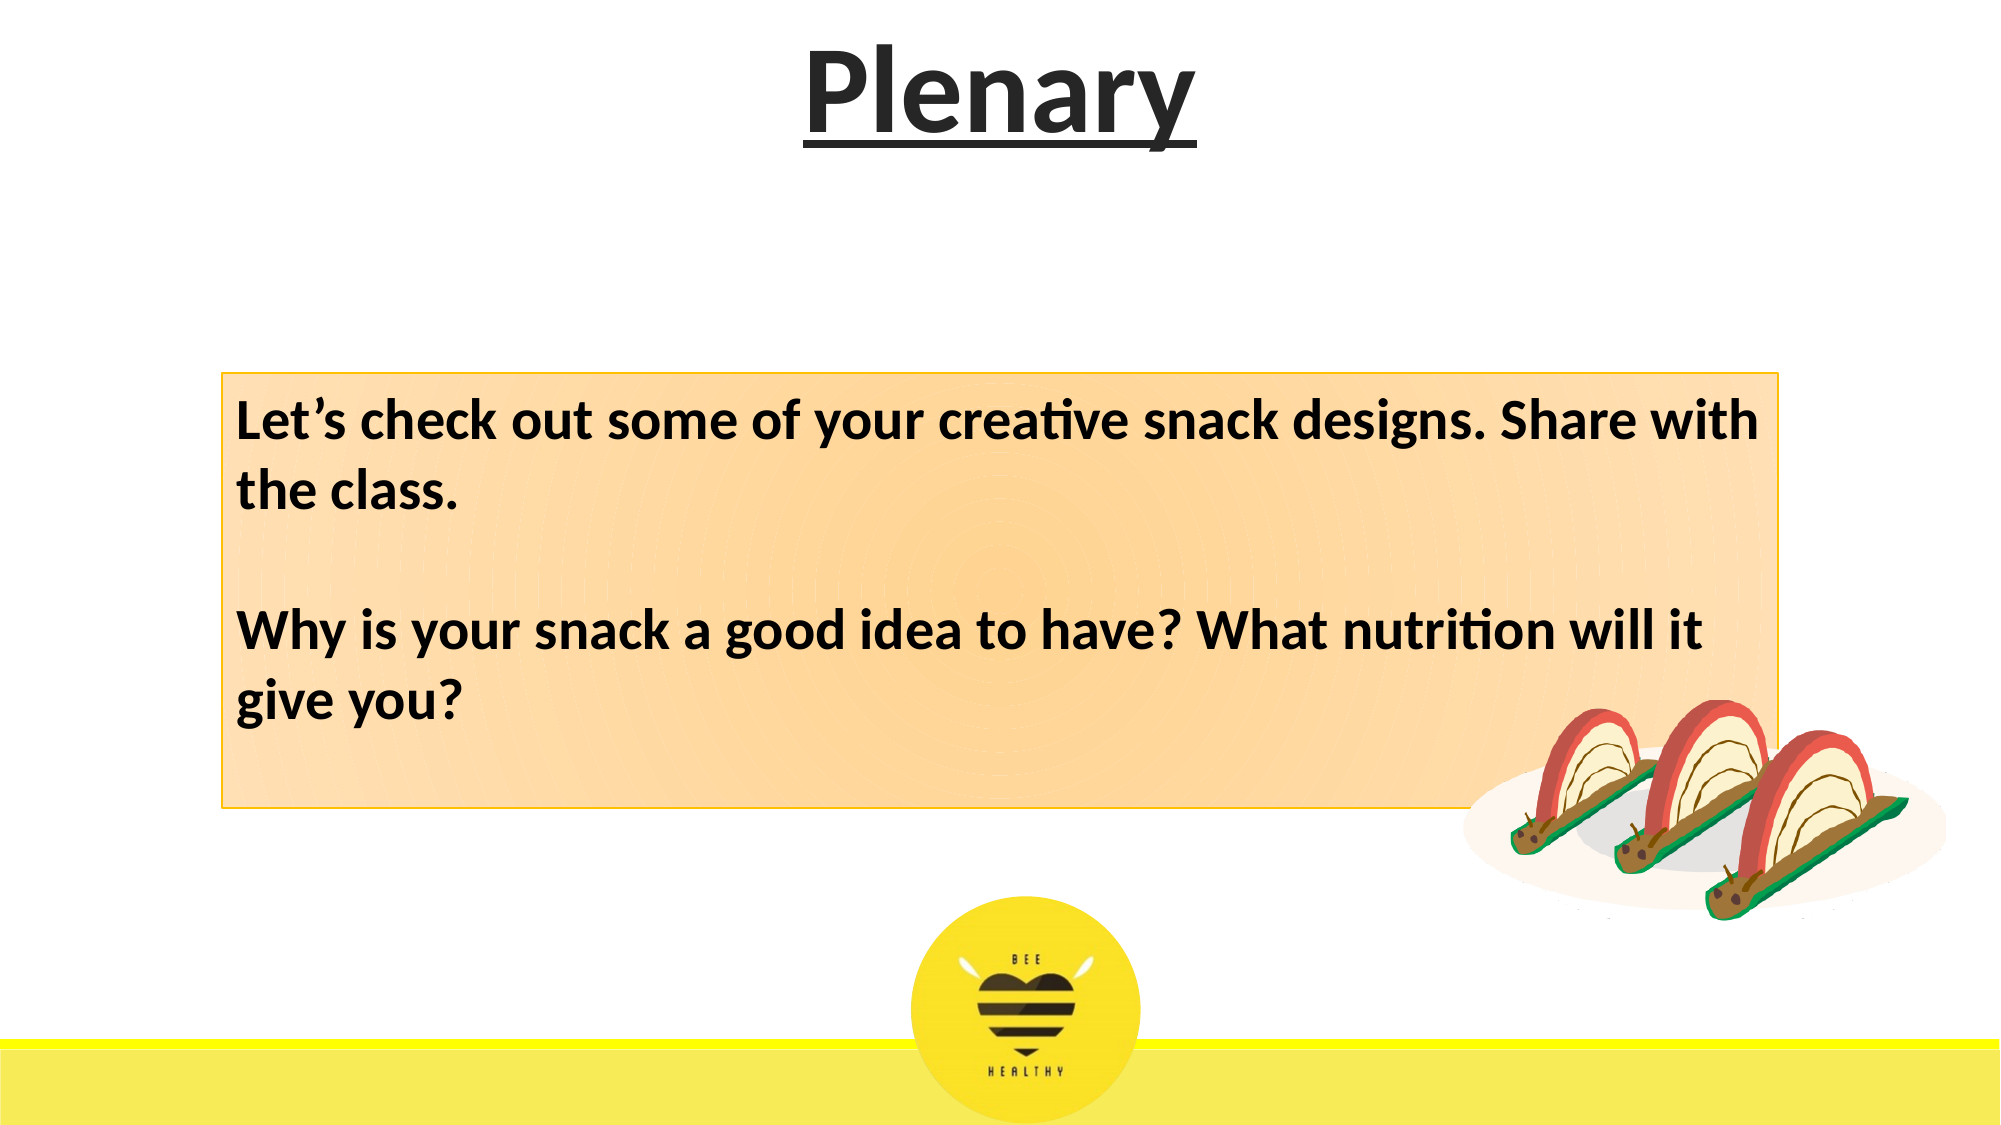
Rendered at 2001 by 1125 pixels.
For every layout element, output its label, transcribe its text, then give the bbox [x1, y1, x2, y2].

picture [910, 895, 1142, 1124]
text_box Let’s check out some of your creative snack designs. Share with the class. Why is your snack a good idea to have? What nutrition will it give you? [221, 372, 1779, 809]
picture [1462, 699, 1947, 926]
text_box Plenary [788, 0, 1212, 165]
